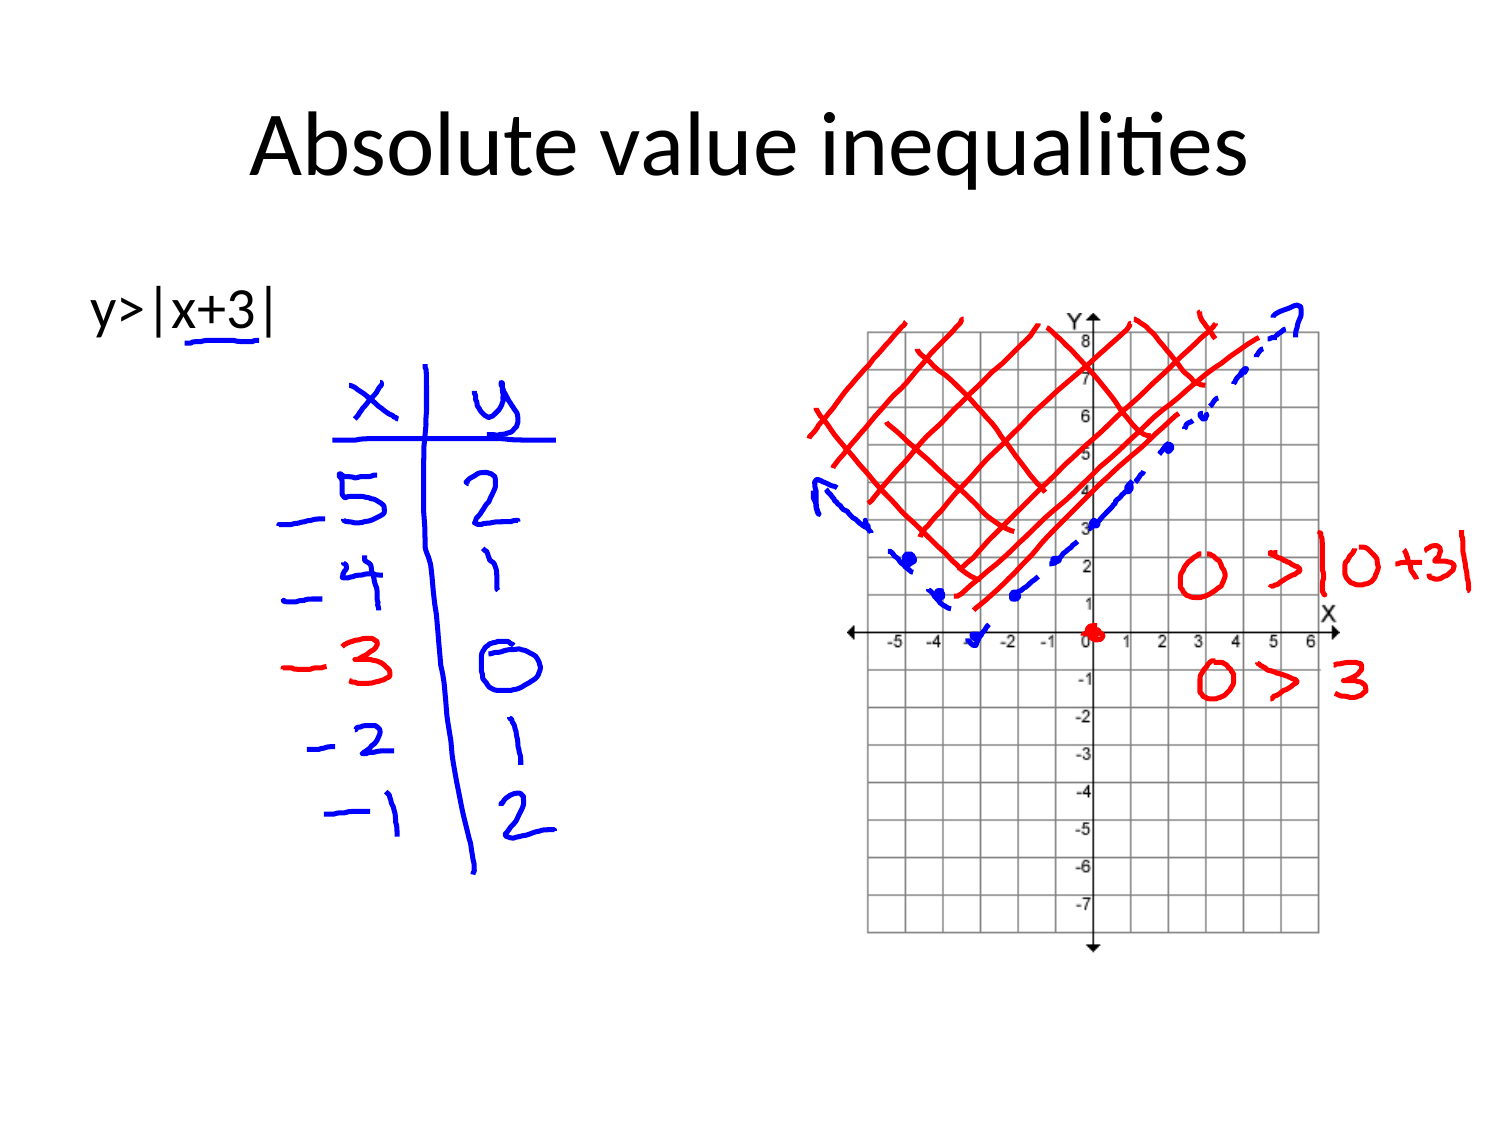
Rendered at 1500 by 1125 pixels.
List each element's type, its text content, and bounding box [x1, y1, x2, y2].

text_box [1395, 561, 1408, 565]
text_box [1346, 661, 1367, 699]
text_box [278, 518, 326, 526]
text_box [1346, 546, 1380, 586]
list y>|x+3| [75, 262, 738, 1005]
text_box [354, 381, 383, 420]
text_box [282, 598, 323, 603]
text_box [1403, 549, 1418, 580]
text_box [338, 473, 386, 524]
text_box [500, 792, 556, 839]
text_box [808, 311, 1260, 611]
text_box [332, 437, 556, 441]
text_box [480, 640, 542, 692]
text_box [306, 745, 336, 751]
text_box [341, 637, 391, 685]
text_box [424, 364, 432, 437]
text_box [1425, 544, 1455, 580]
text_box [341, 562, 369, 579]
title Absolute value inequalities [75, 45, 1425, 233]
text_box [371, 399, 399, 420]
text_box [508, 717, 522, 765]
text_box [323, 810, 371, 815]
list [847, 313, 1340, 955]
text_box [1460, 530, 1470, 592]
text_box [349, 384, 369, 399]
text_box [354, 724, 395, 755]
text_box [373, 571, 383, 576]
text_box [422, 441, 476, 875]
text_box [184, 339, 260, 344]
text_box [465, 471, 519, 526]
text_box [385, 791, 398, 837]
text_box [282, 665, 327, 671]
text_box [363, 555, 380, 611]
text_box [482, 547, 499, 592]
text_box [1279, 304, 1302, 311]
text_box [473, 381, 519, 437]
